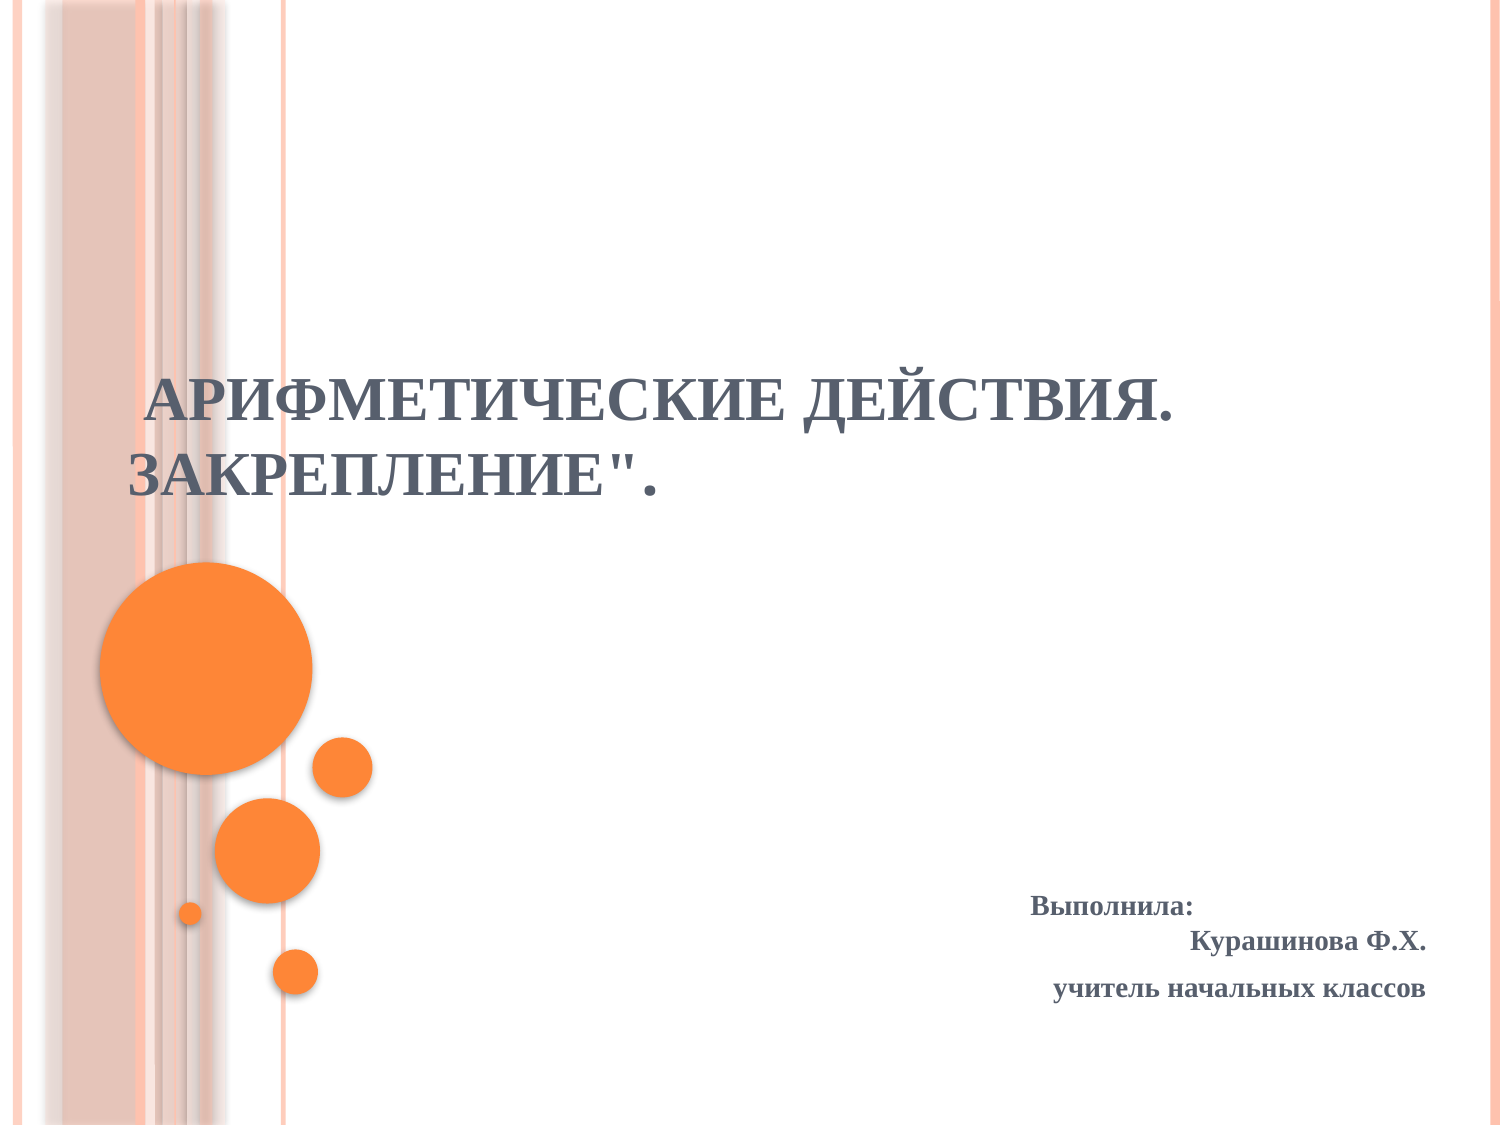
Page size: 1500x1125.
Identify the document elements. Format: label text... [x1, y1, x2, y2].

subtitle Выполнила: Курашинова Ф.Х. учитель начальных классов [960, 843, 1442, 1067]
title Арифметические действия. Закрепление". [112, 292, 1388, 591]
